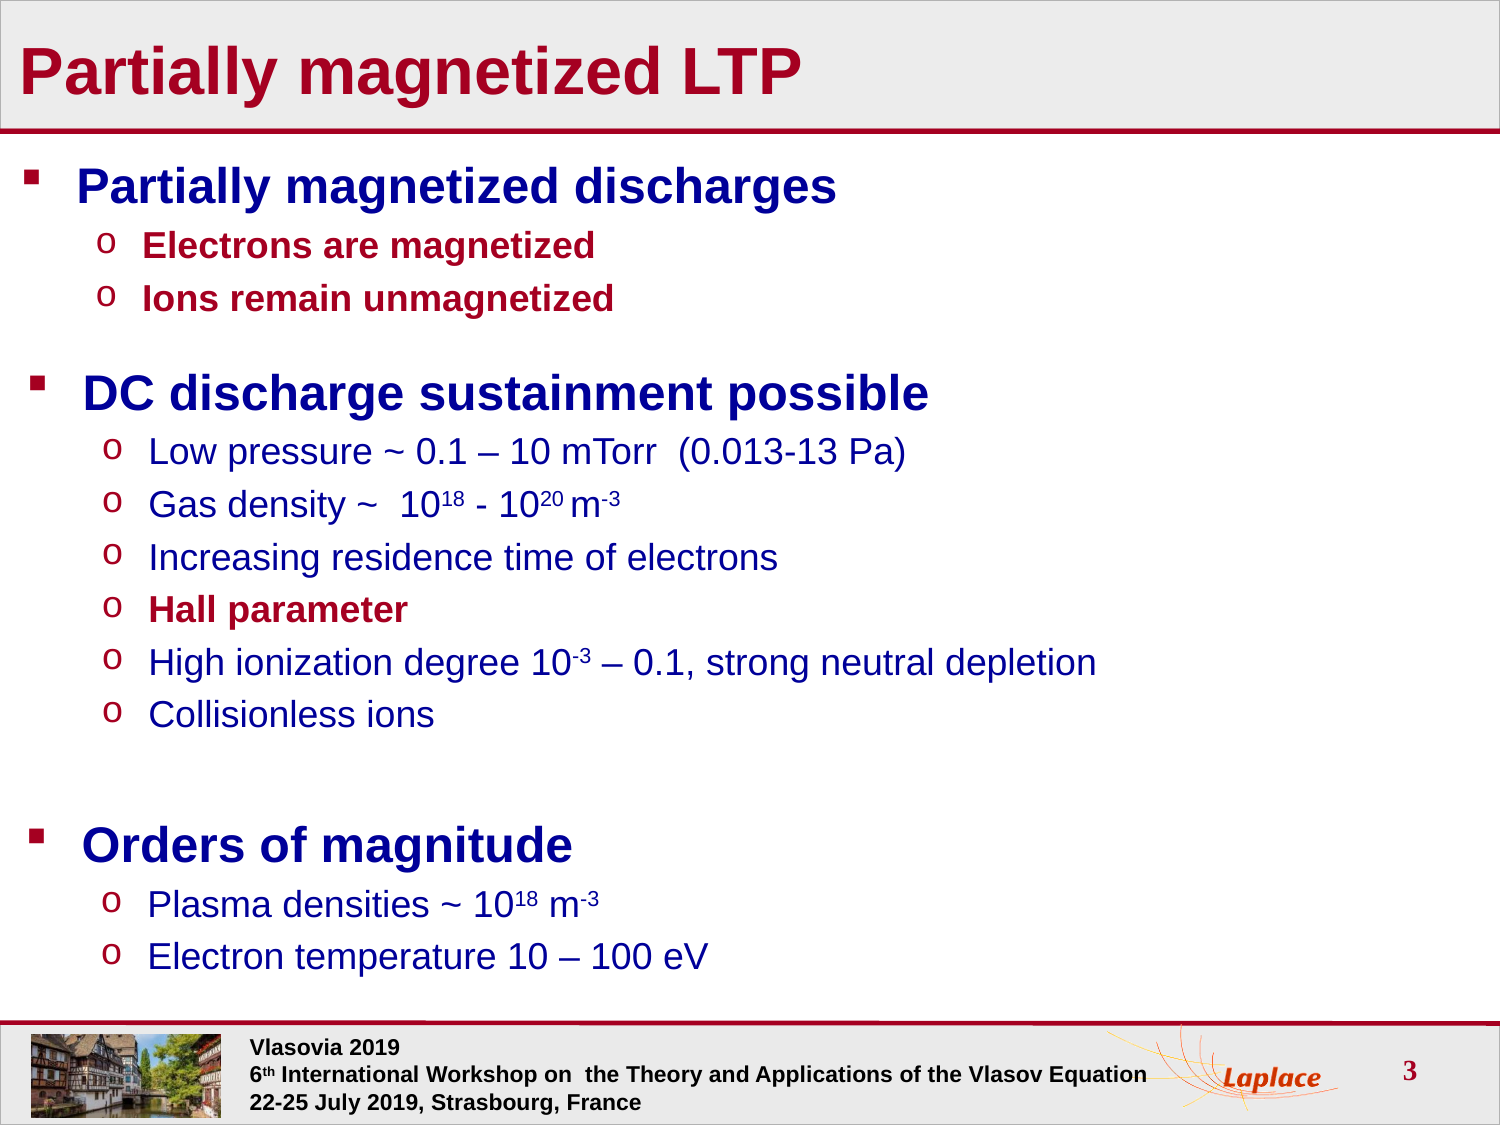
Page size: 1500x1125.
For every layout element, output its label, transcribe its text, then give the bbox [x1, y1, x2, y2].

picture [1107, 1024, 1343, 1111]
picture [31, 1034, 221, 1118]
text_box [784, 198, 793, 216]
text_box Orders of magnitude Plasma densities ~ 1018 m-3 Electron temperature 10 – 100 eV [10, 804, 1443, 1002]
title Partially magnetized LTP [4, 11, 1236, 125]
text_box [0, 0, 1500, 131]
